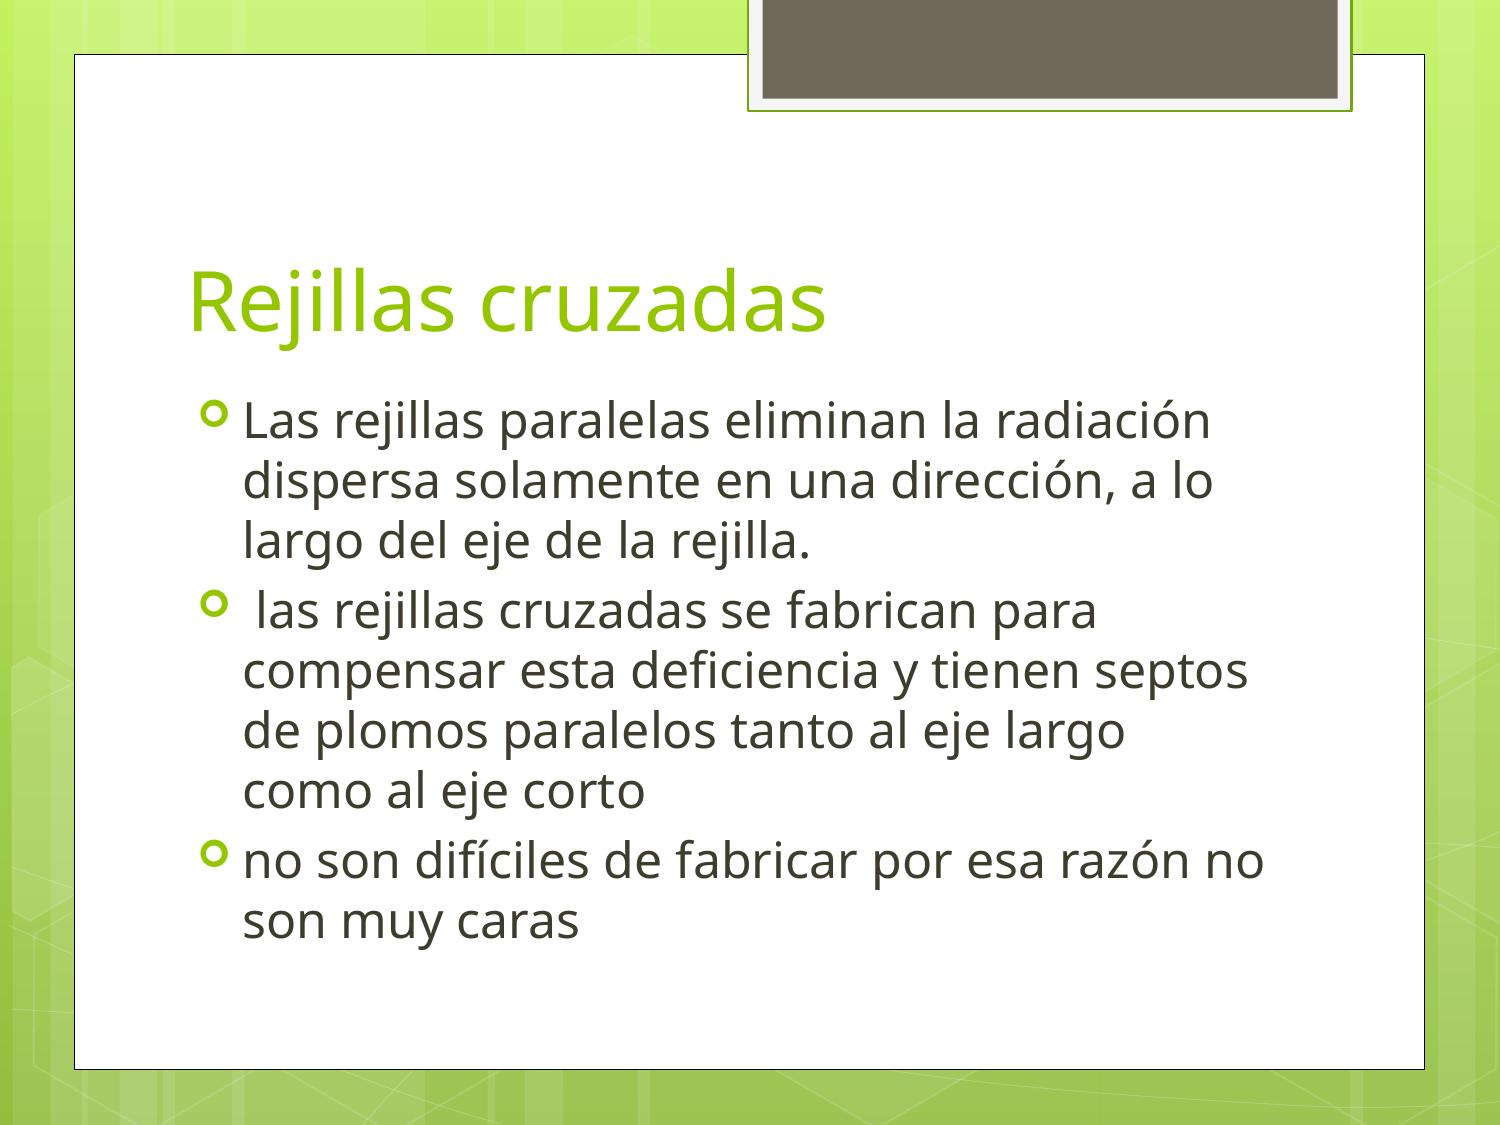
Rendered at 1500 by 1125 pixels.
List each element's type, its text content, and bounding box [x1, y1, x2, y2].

list Las rejillas paralelas eliminan la radiación dispersa solamente en una dirección, a lo largo del eje de la rejilla. las rejillas cruzadas se fabrican para compensar esta deficiencia y tienen septos de plomos paralelos tanto al eje largo como al eje corto no son difíciles de fabricar por esa razón no son muy caras [171, 381, 1283, 957]
title Rejillas cruzadas [171, 168, 1324, 357]
